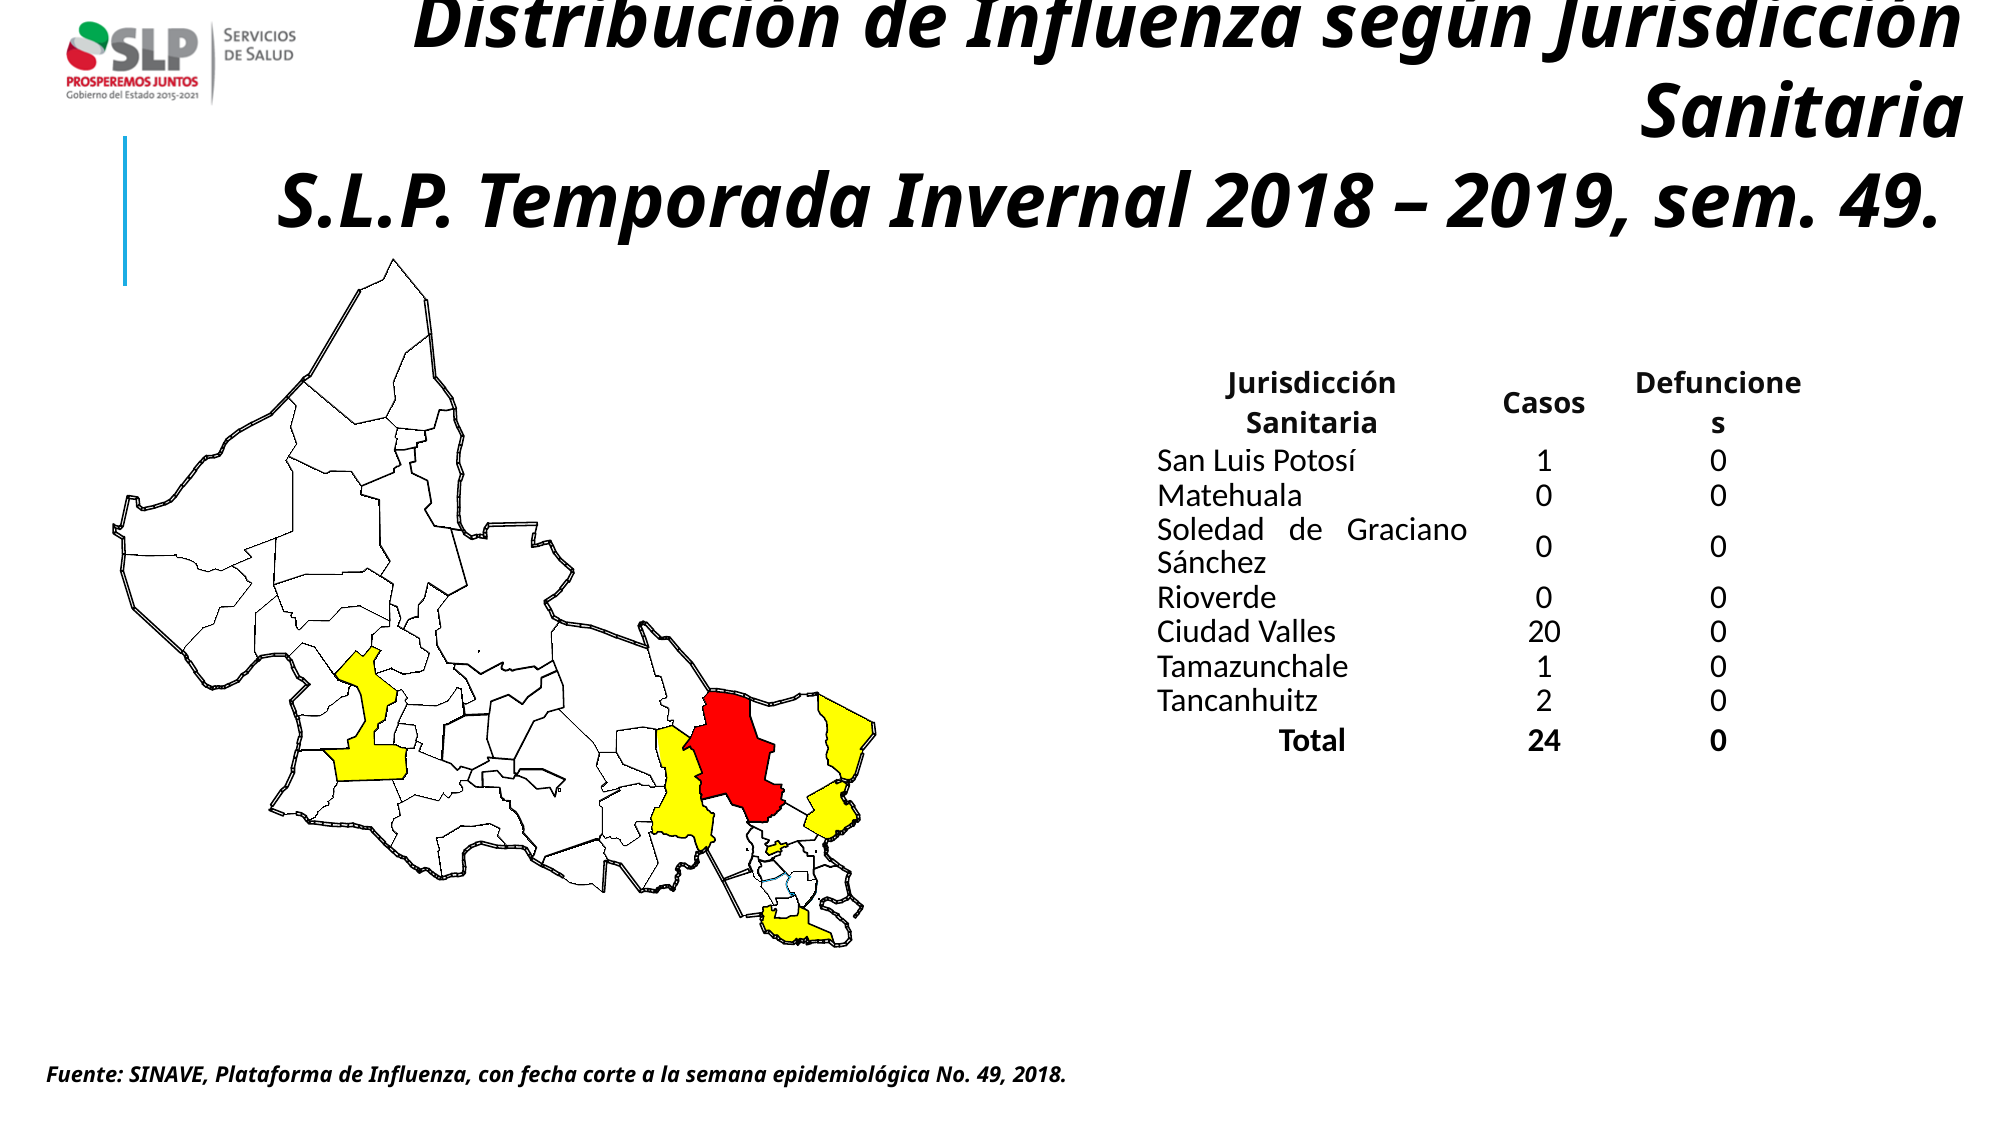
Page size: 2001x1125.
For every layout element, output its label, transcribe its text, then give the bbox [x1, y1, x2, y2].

table_header Jurisdicción Sanitaria [1157, 359, 1468, 443]
text_box Fuente: SINAVE, Plataforma de Influenza, con fecha corte a la semana epidemiológica No. 49, 2018. [31, 1052, 1377, 1094]
text_box Distribución de Influenza según Jurisdicción Sanitaria S.L.P. Temporada Invernal 2018 – 2019, sem. 49. [249, 46, 1977, 169]
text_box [112, 258, 876, 948]
table_cell Tancanhuitz [1157, 686, 1468, 719]
table_cell Rioverde [1157, 583, 1468, 616]
table_cell Ciudad Valles [1157, 618, 1468, 650]
table_cell Soledad de Graciano Sánchez [1157, 515, 1468, 581]
table_header Casos [1470, 359, 1618, 443]
table_cell 0 [1470, 481, 1618, 514]
table_cell 0 [1620, 481, 1817, 514]
table_cell 0 [1620, 686, 1817, 719]
table_cell San Luis Potosí [1157, 449, 1468, 479]
table_cell 0 [1620, 449, 1817, 479]
table_cell Total [1157, 721, 1468, 763]
table_cell 0 [1470, 515, 1618, 581]
table_cell 24 [1470, 721, 1618, 763]
table_cell 2 [1470, 686, 1618, 719]
table_cell 0 [1620, 618, 1817, 650]
table_cell 20 [1470, 618, 1618, 650]
table_cell 1 [1470, 449, 1618, 479]
picture [31, 0, 321, 112]
table_cell 0 [1470, 583, 1618, 616]
table_cell 1 [1470, 652, 1618, 685]
table_cell 0 [1620, 583, 1817, 616]
table_cell 0 [1620, 721, 1817, 763]
table_cell Tamazunchale [1157, 652, 1468, 685]
table_cell Matehuala [1157, 481, 1468, 514]
table_cell 0 [1620, 652, 1817, 685]
table_header Defunciones [1620, 359, 1817, 443]
table_cell 0 [1620, 515, 1817, 581]
